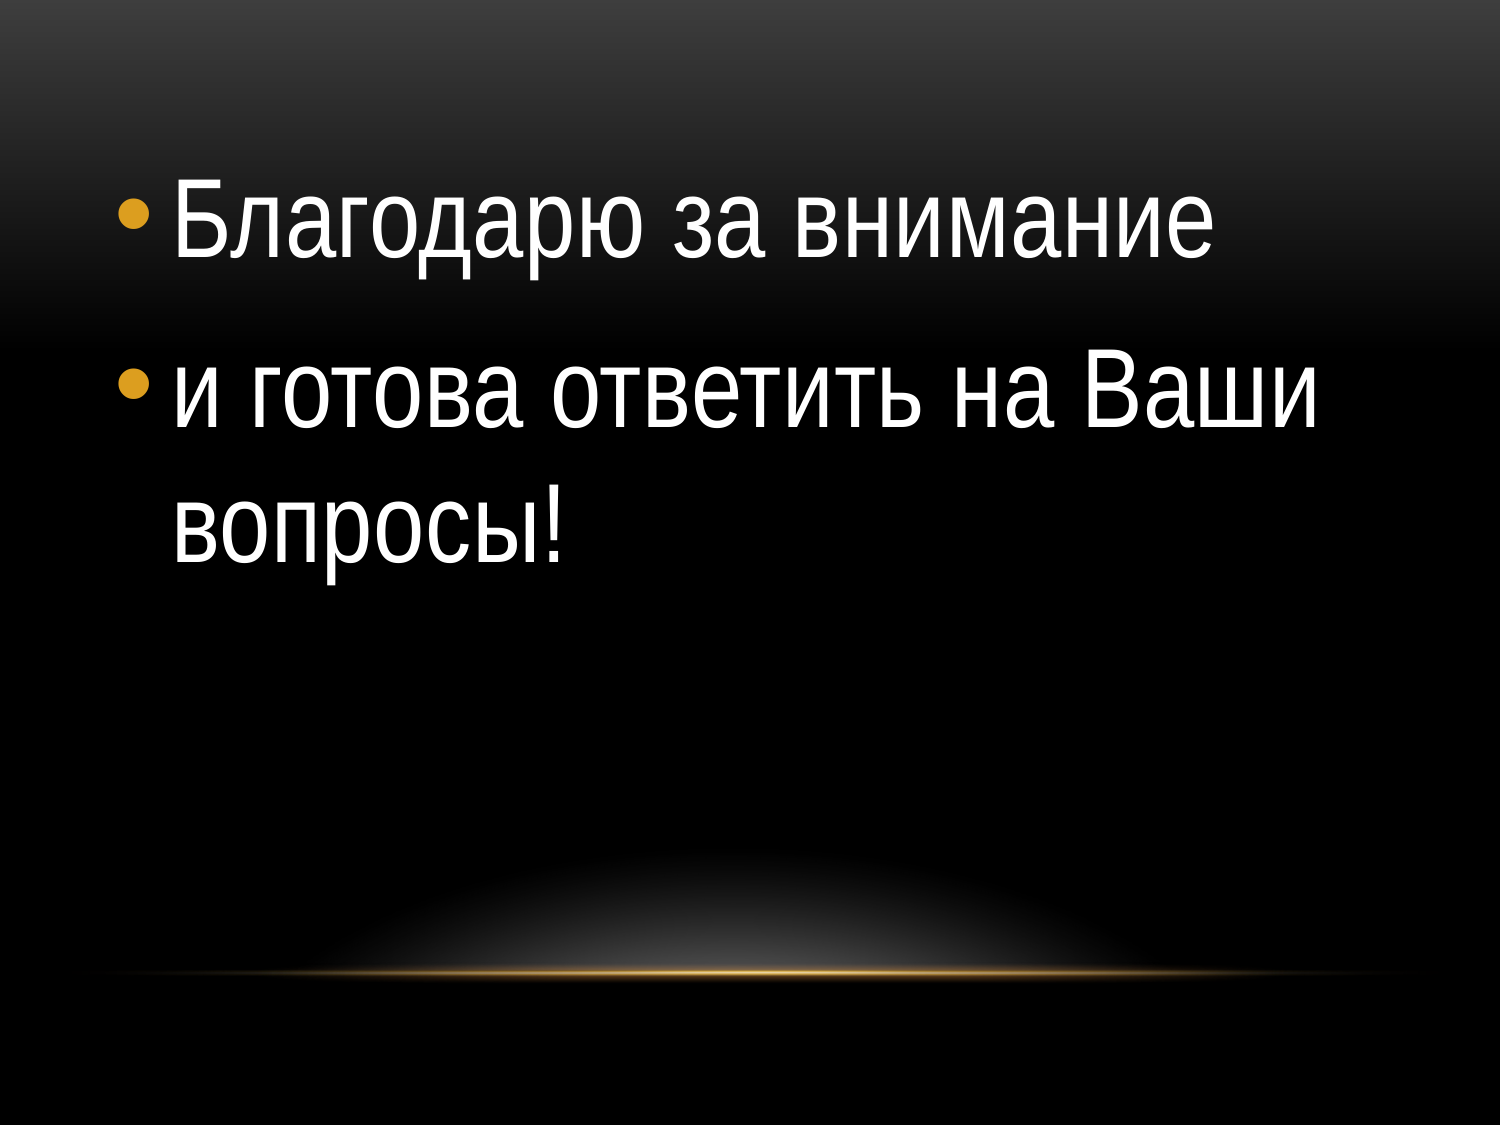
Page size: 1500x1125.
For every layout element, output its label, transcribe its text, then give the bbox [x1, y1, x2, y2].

list Благодарю за внимание и готова ответить на Ваши вопросы! [99, 137, 1400, 938]
picture [0, 0, 1500, 1125]
